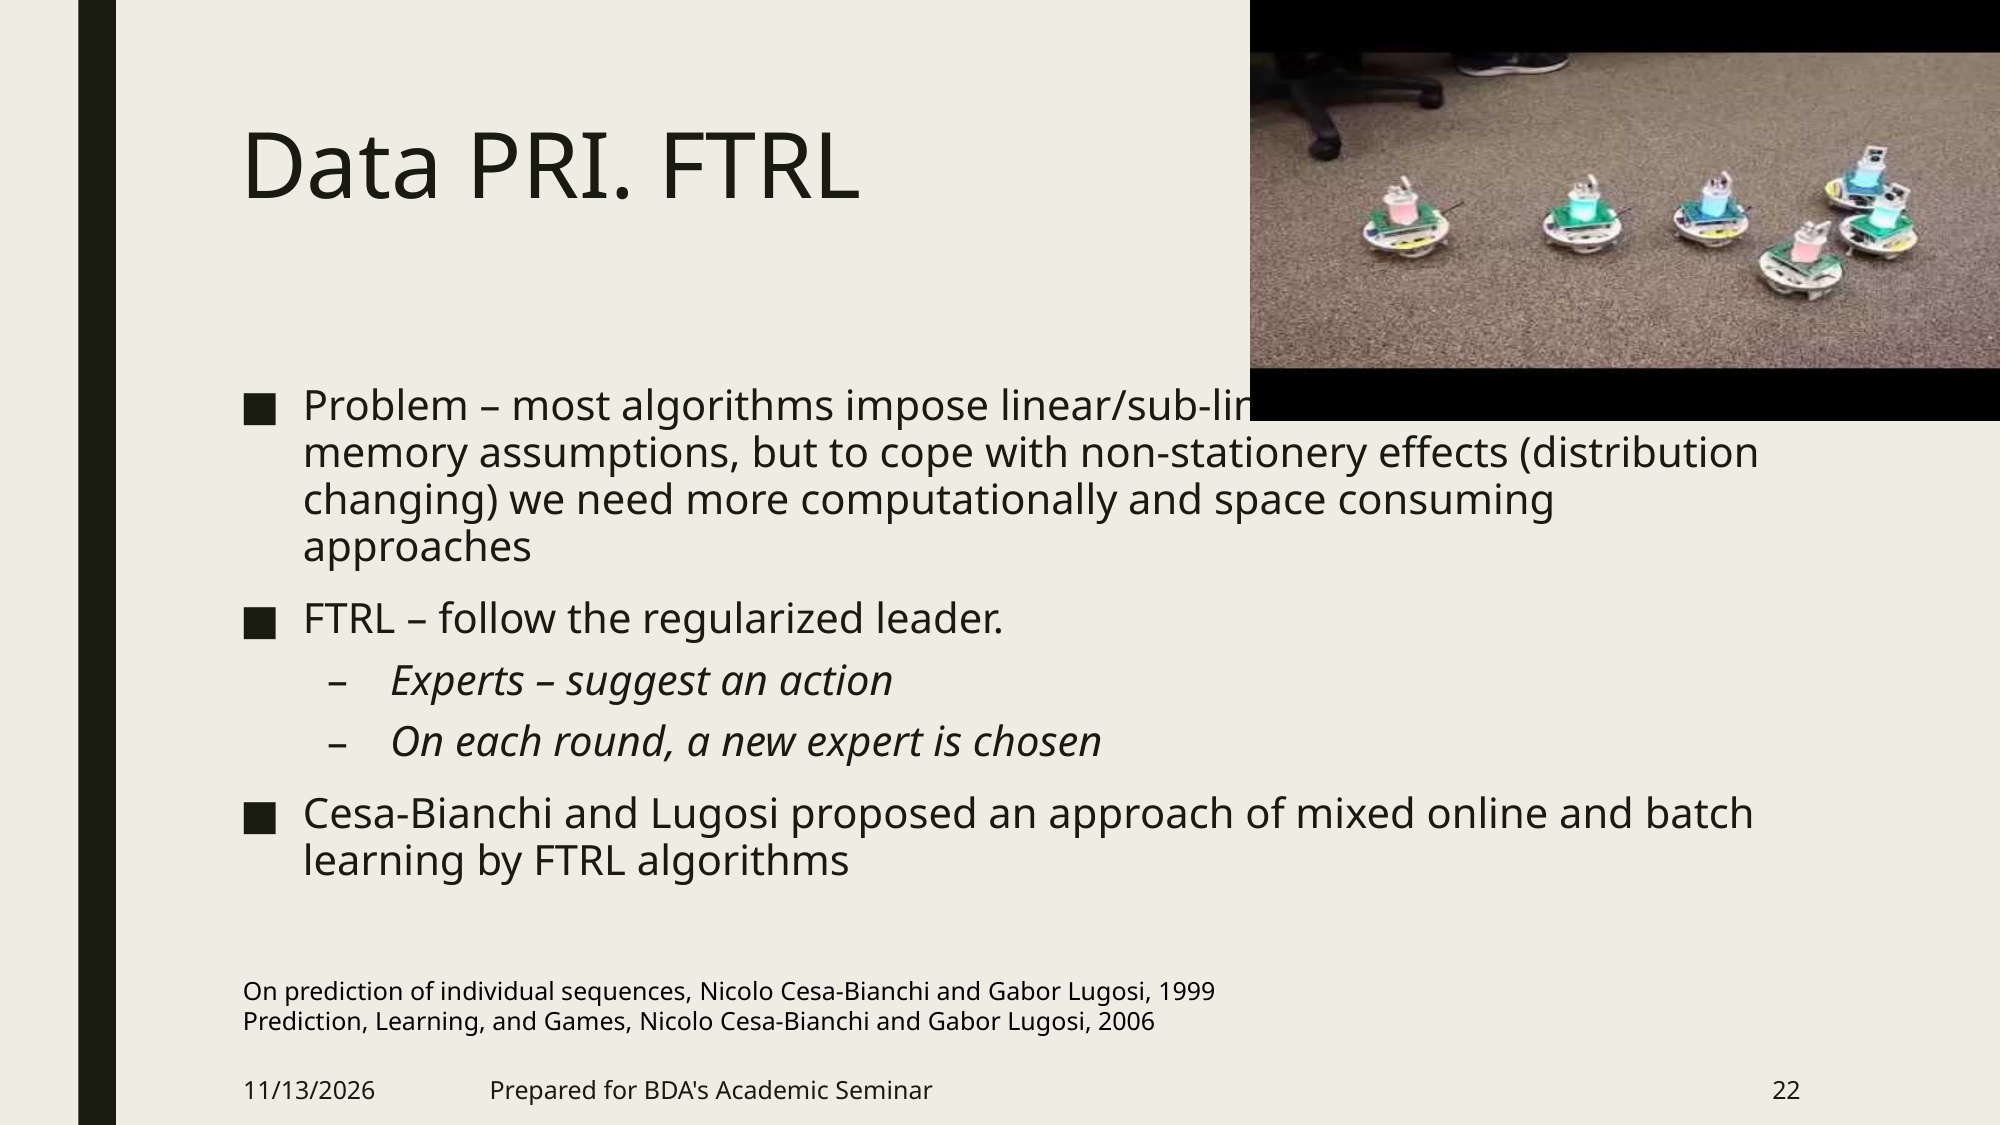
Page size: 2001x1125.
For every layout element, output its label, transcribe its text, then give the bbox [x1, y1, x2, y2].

list Problem – most algorithms impose linear/sub-linear memory assumptions, but to cope with non-stationery effects (distribution changing) we need more computationally and space consuming approaches FTRL – follow the regularized leader. Experts – suggest an action On each round, a new expert is chosen Cesa-Bianchi and Lugosi proposed an approach of mixed online and batch learning by FTRL algorithms [225, 375, 1800, 963]
text_box On prediction of individual sequences, Nicolo Cesa-Bianchi and Gabor Lugosi, 1999 Prediction, Learning, and Games, Nicolo Cesa-Bianchi and Gabor Lugosi, 2006 [228, 967, 1752, 1043]
footer Prepared for BDA's Academic Seminar [474, 1058, 1505, 1125]
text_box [1249, 0, 2000, 422]
slide_number 22 [1553, 1058, 1816, 1125]
title Data PRI. FTRL [225, 112, 1249, 357]
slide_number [228, 1058, 426, 1125]
